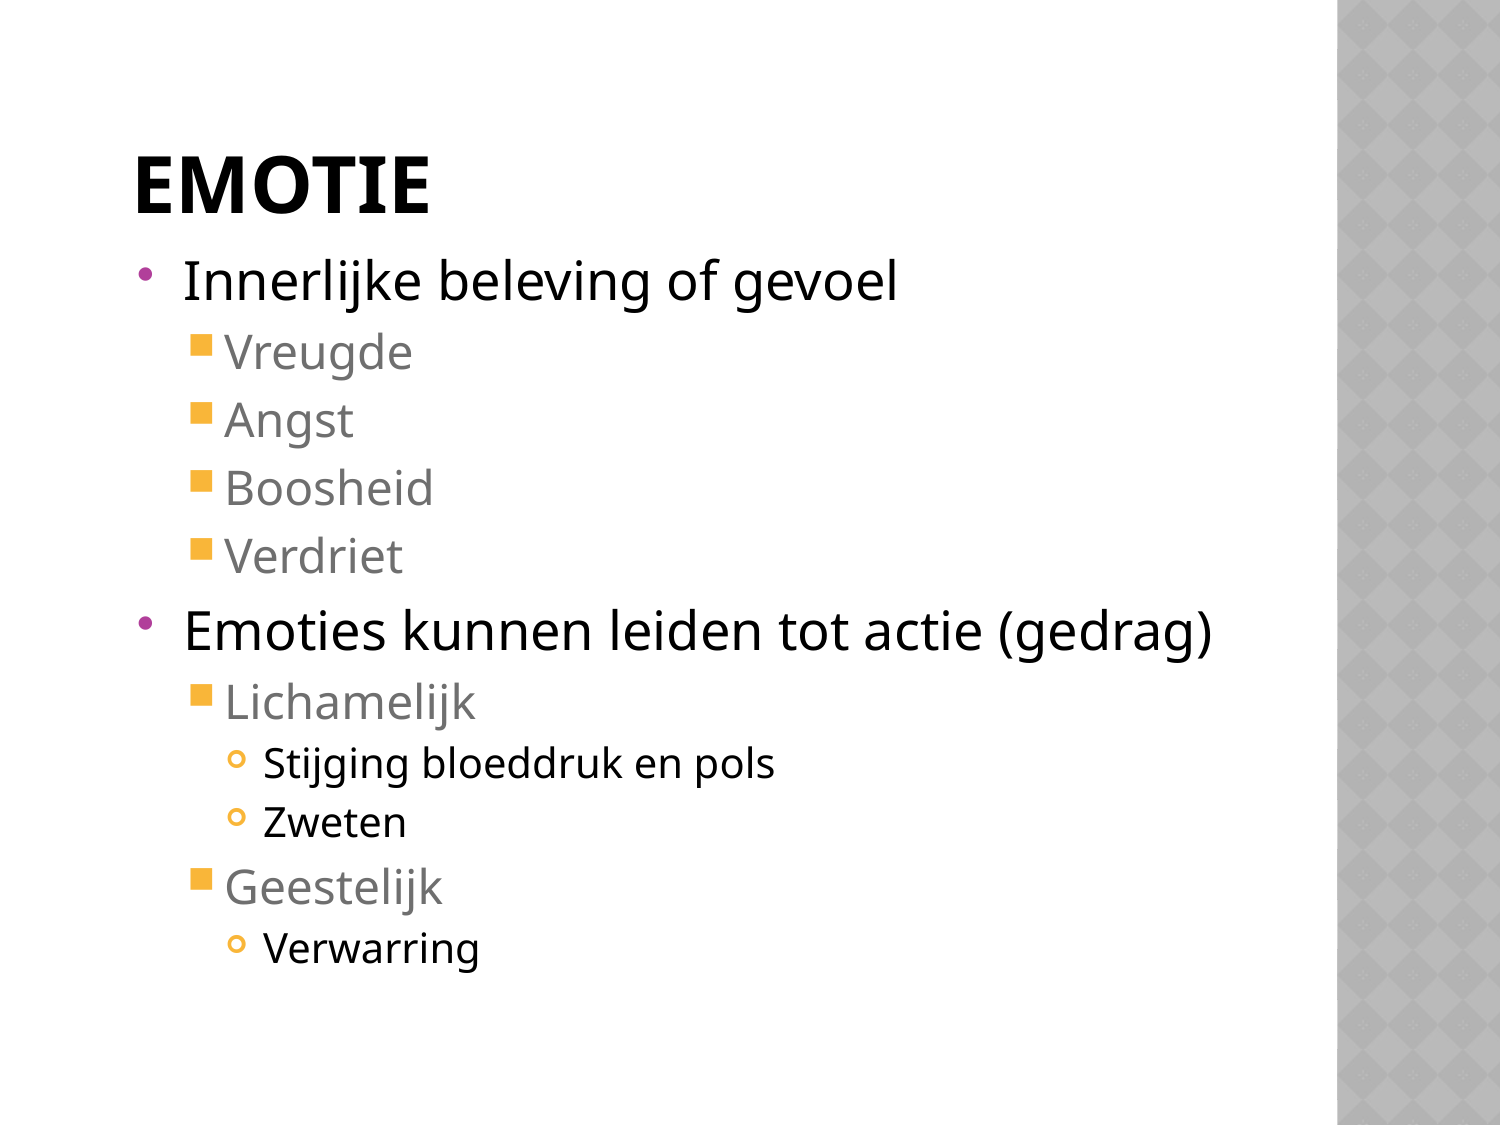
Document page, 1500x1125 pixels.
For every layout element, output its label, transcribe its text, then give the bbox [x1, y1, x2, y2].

list Innerlijke beleving of gevoel Vreugde Angst Boosheid Verdriet Emoties kunnen leiden tot actie (gedrag) Lichamelijk Stijging bloeddruk en pols Zweten Geestelijk Verwarring [123, 239, 1319, 1094]
title Emotie [123, 0, 1474, 230]
